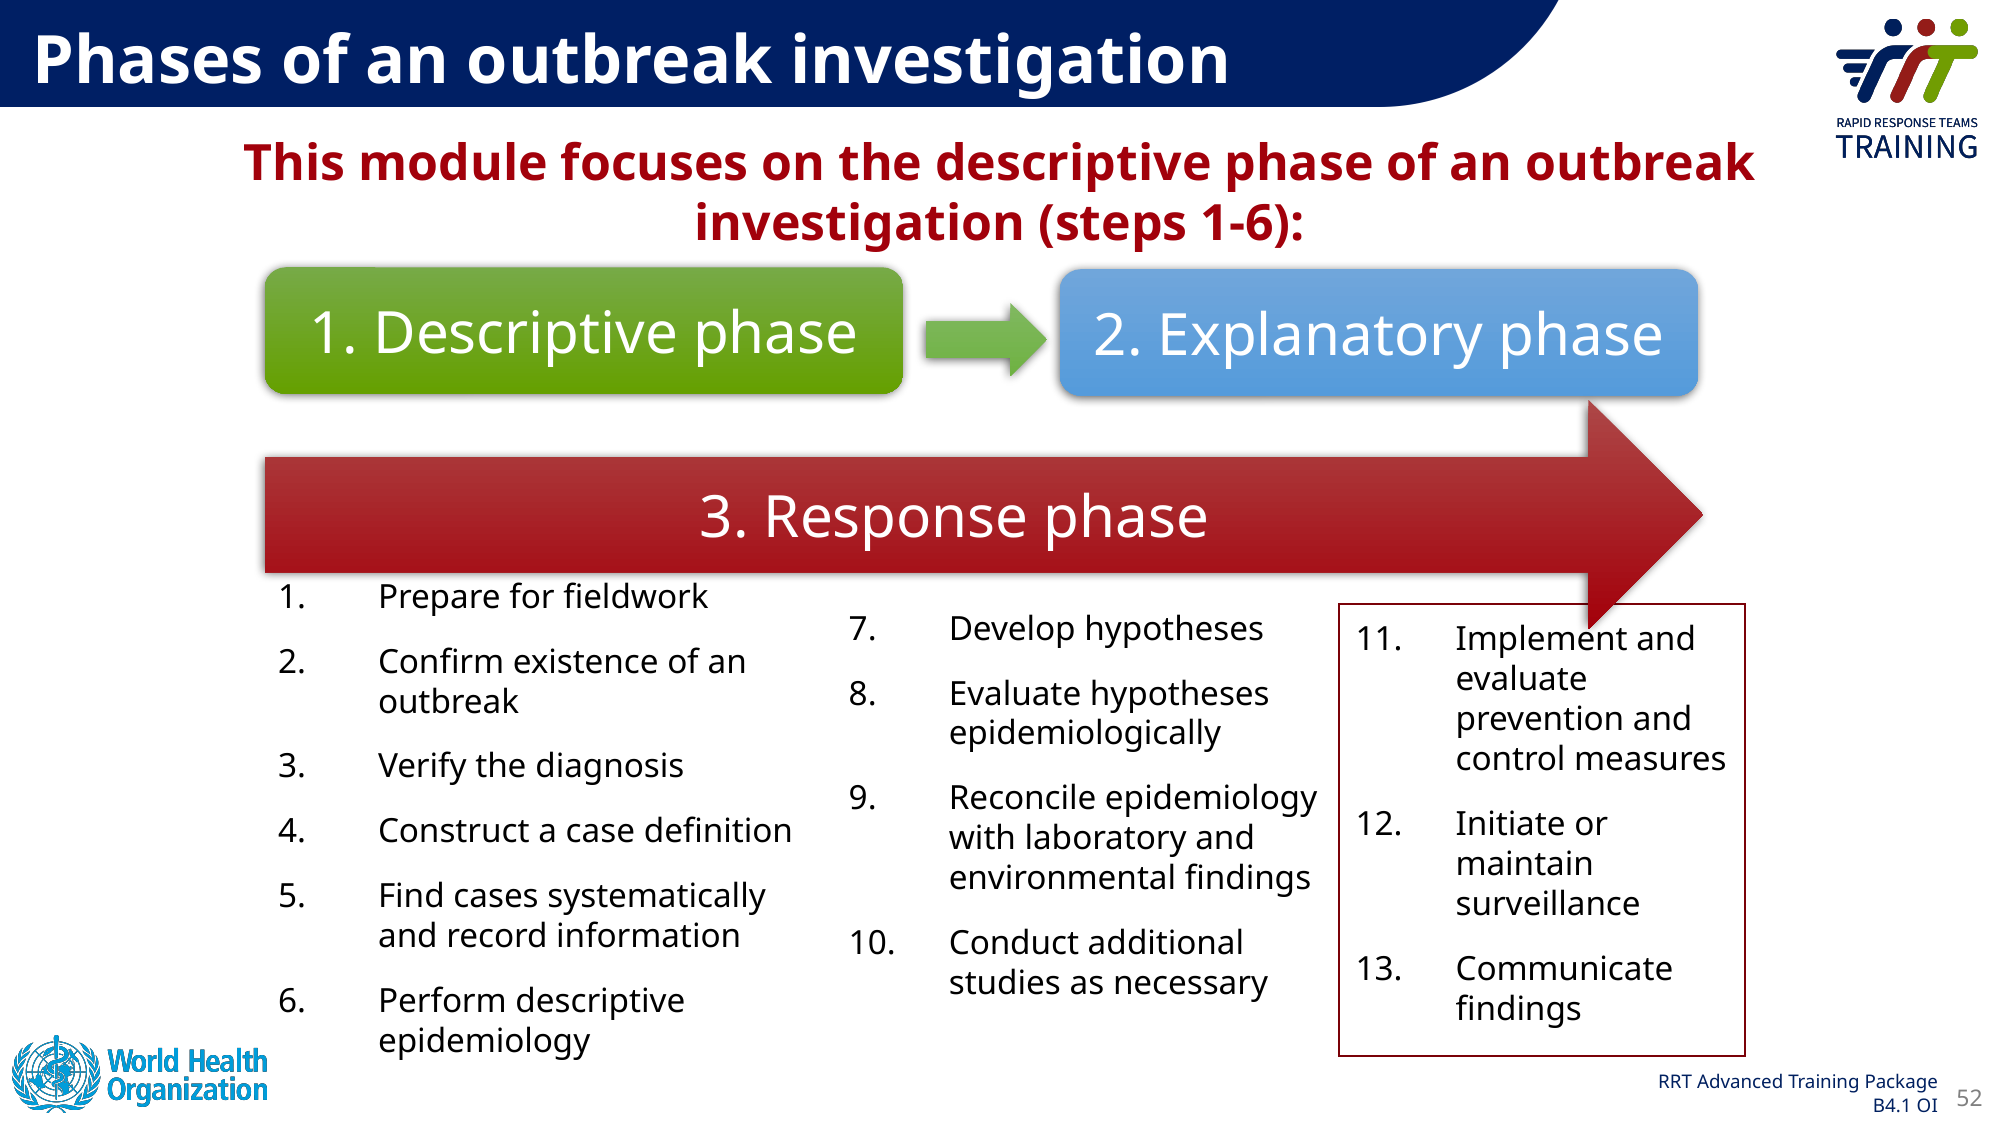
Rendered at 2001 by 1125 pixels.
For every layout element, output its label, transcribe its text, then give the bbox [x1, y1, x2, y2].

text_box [264, 267, 1704, 630]
picture [46, 1056, 54, 1062]
text_box Develop hypotheses Evaluate hypotheses epidemiologically Reconcile epidemiology with laboratory and environmental findings Conduct additional studies as necessary [841, 630, 1333, 1009]
text_box Phases of an outbreak investigation [24, 8, 1327, 115]
text_box Prepare for fieldwork Confirm existence of an outbreak Verify the diagnosis Construct a case definition Find cases systematically and record information Perform descriptive epidemiology [270, 630, 826, 1067]
picture [12, 1035, 54, 1068]
picture [40, 1062, 47, 1070]
picture [0, 0, 1583, 107]
picture [59, 1035, 267, 1113]
text_box Implement and evaluate prevention and control measures Initiate or maintain surveillance Communicate findings [1348, 609, 1740, 1034]
picture [50, 1108, 62, 1113]
picture [36, 1088, 78, 1105]
picture [34, 1054, 43, 1078]
picture [22, 1062, 26, 1077]
picture [30, 1083, 37, 1091]
text_box This module focuses on the descriptive phase of an outbreak investigation (steps 1-6): [214, 122, 1786, 258]
picture [12, 1083, 48, 1113]
picture [24, 1054, 36, 1087]
picture [1835, 19, 1978, 167]
text_box [1338, 603, 1746, 1057]
picture [71, 1053, 90, 1091]
